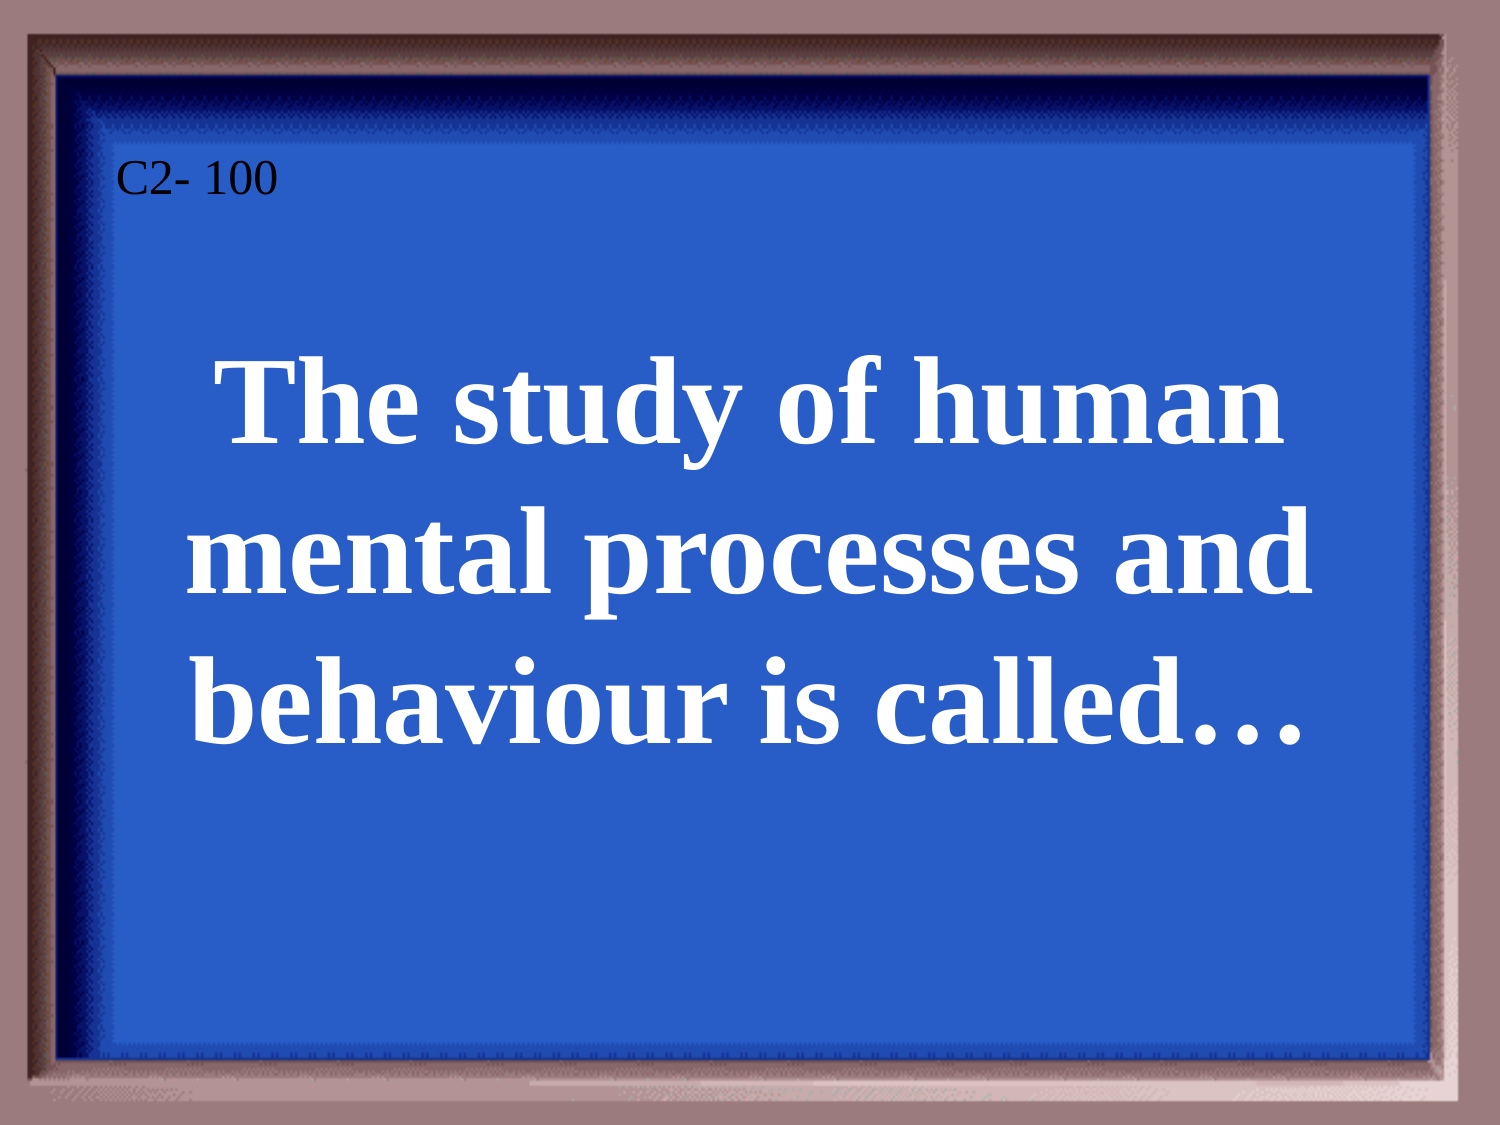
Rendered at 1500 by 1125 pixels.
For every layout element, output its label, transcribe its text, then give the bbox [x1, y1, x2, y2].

picture [0, 0, 1500, 1125]
title The study of human mental processes and behaviour is called… [112, 450, 1388, 638]
text_box C2- 100 [100, 137, 294, 213]
